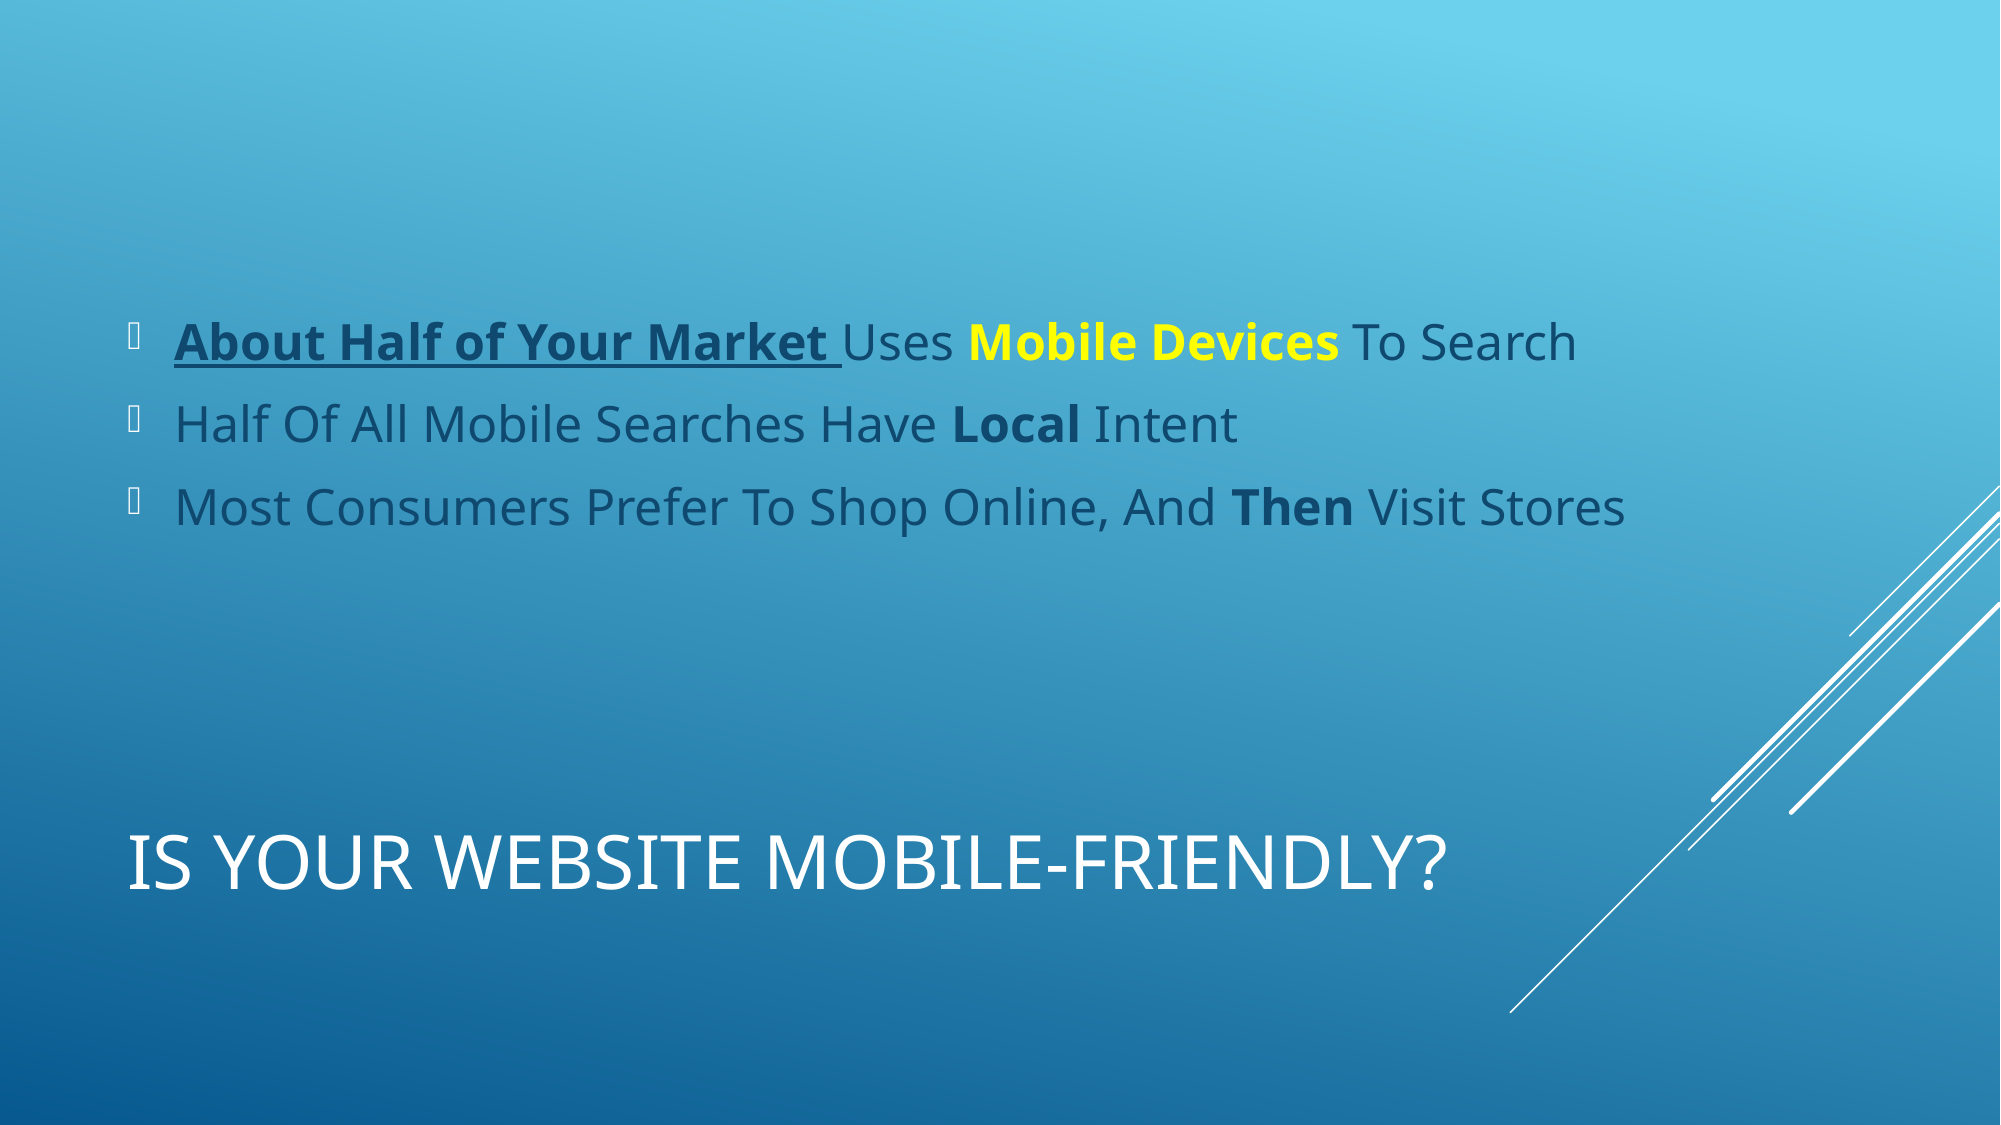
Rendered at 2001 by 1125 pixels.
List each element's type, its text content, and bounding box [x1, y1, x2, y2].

title Is Your Website Mobile-Friendly? [112, 761, 1513, 984]
list About Half of Your Market Uses Mobile Devices To Search Half Of All Mobile Searches Have Local Intent Most Consumers Prefer To Shop Online, And Then Visit Stores [112, 167, 1760, 761]
